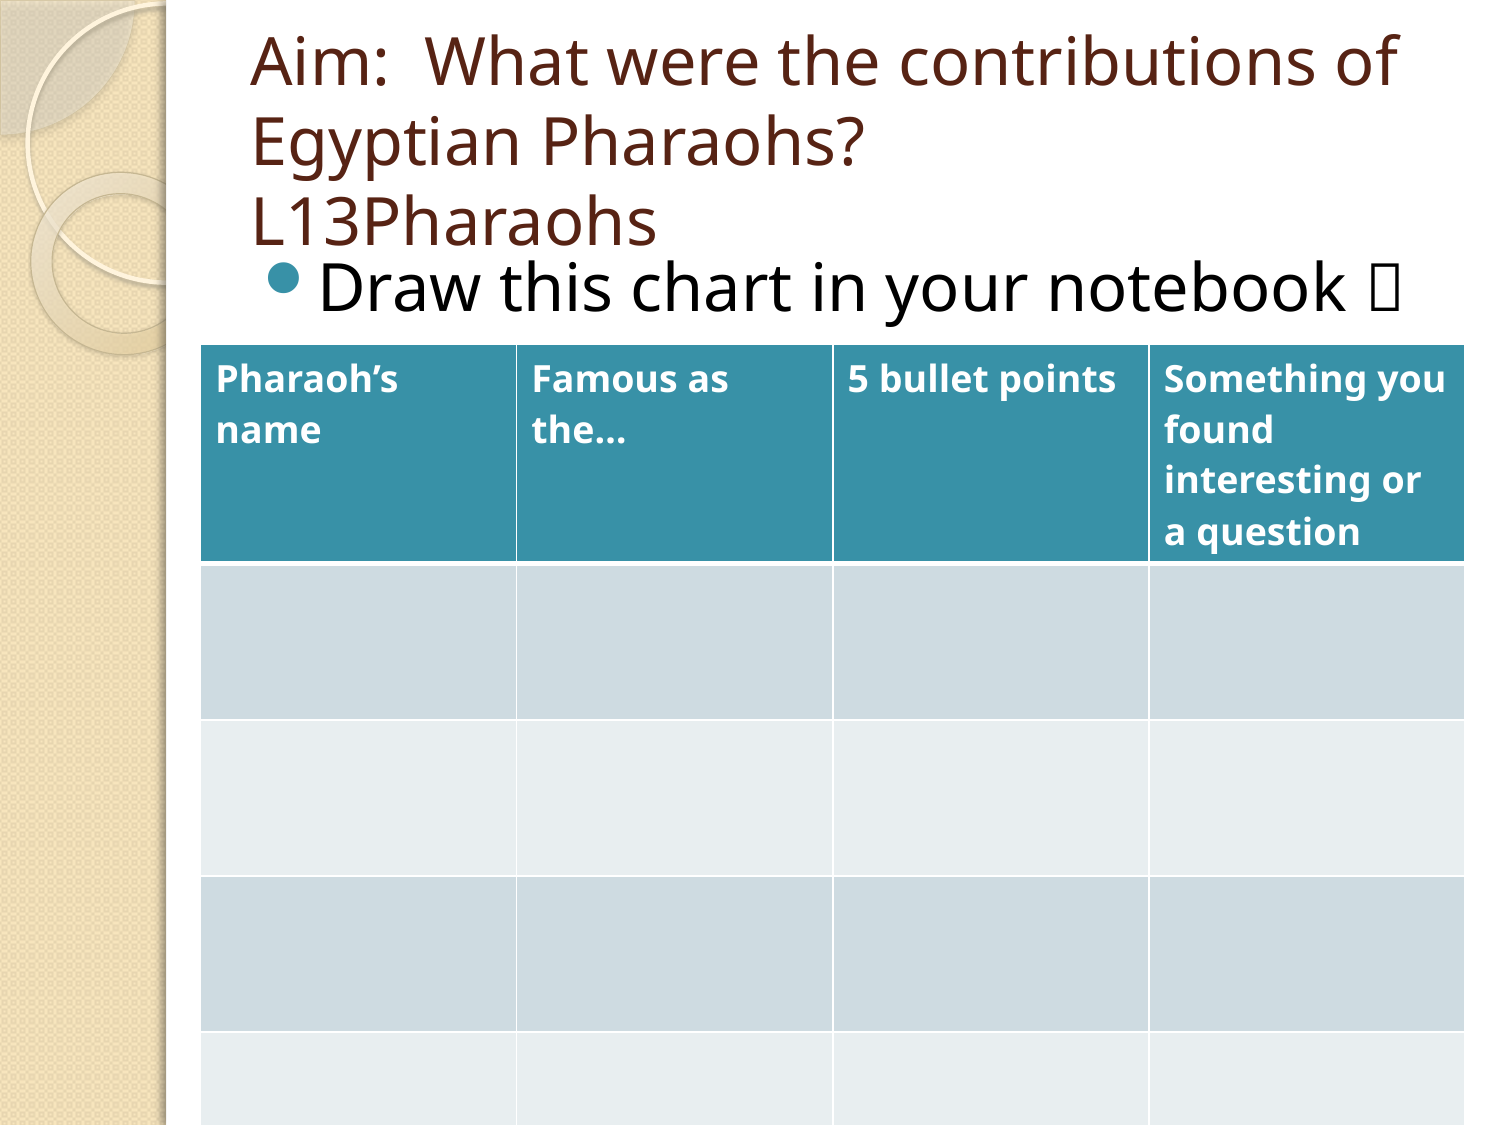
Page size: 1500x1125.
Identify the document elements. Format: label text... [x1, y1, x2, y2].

table_cell [1150, 721, 1464, 875]
table_header Pharaoh’s name [201, 345, 516, 561]
table_cell [201, 877, 516, 1031]
table_cell [517, 877, 832, 1031]
table_cell [517, 1033, 832, 1125]
list Draw this chart in your notebook  [235, 237, 1466, 344]
table_cell [834, 877, 1148, 1031]
table_cell [201, 566, 516, 719]
table_cell [1150, 1033, 1464, 1125]
table_cell [834, 1033, 1148, 1125]
table_header 5 bullet points [834, 345, 1148, 561]
table_cell [517, 566, 832, 719]
table_cell [834, 721, 1148, 875]
table_cell [517, 721, 832, 875]
table_cell [1150, 877, 1464, 1031]
table_cell [834, 566, 1148, 719]
table_header Something you found interesting or a question [1150, 345, 1464, 561]
table_cell [201, 1033, 516, 1125]
table_cell [1150, 566, 1464, 719]
table_cell [201, 721, 516, 875]
title Aim: What were the contributions of Egyptian Pharaohs? L13Pharaohs [235, 45, 1466, 233]
table_header Famous as the… [517, 345, 832, 561]
